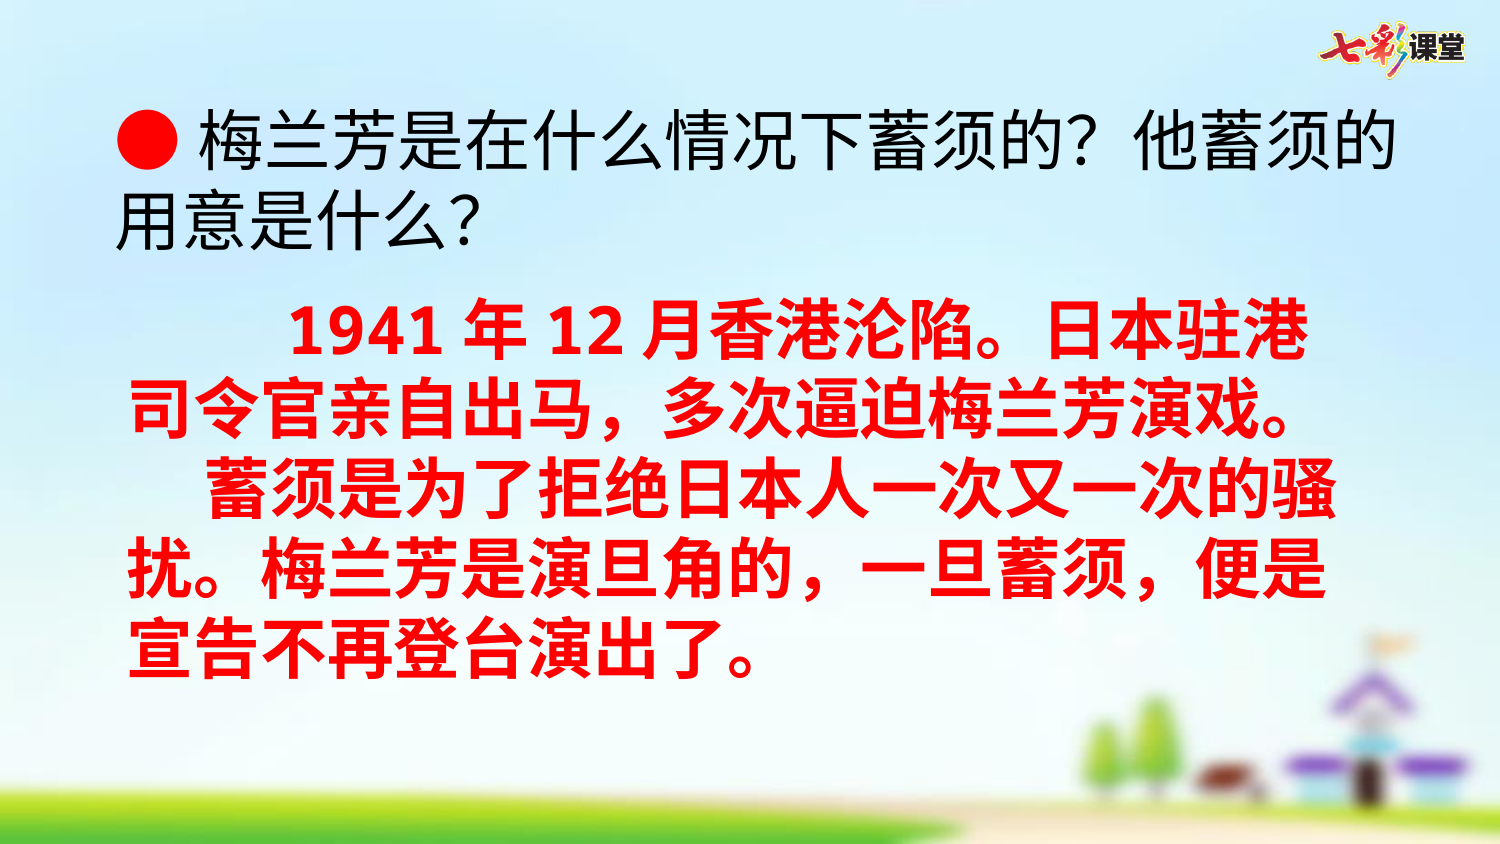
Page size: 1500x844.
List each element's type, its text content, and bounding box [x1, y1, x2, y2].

text_box ●梅兰芳是在什么情况下蓄须的？他蓄须的用意是什么？ [100, 91, 1424, 266]
picture [0, 0, 1500, 844]
text_box 1941年12月香港沦陷。日本驻港司令官亲自出马，多次逼迫梅兰芳演戏。 蓄须是为了拒绝日本人一次又一次的骚扰。梅兰芳是演旦角的，一旦蓄须，便是宣告不再登台演出了。 [112, 280, 1388, 695]
